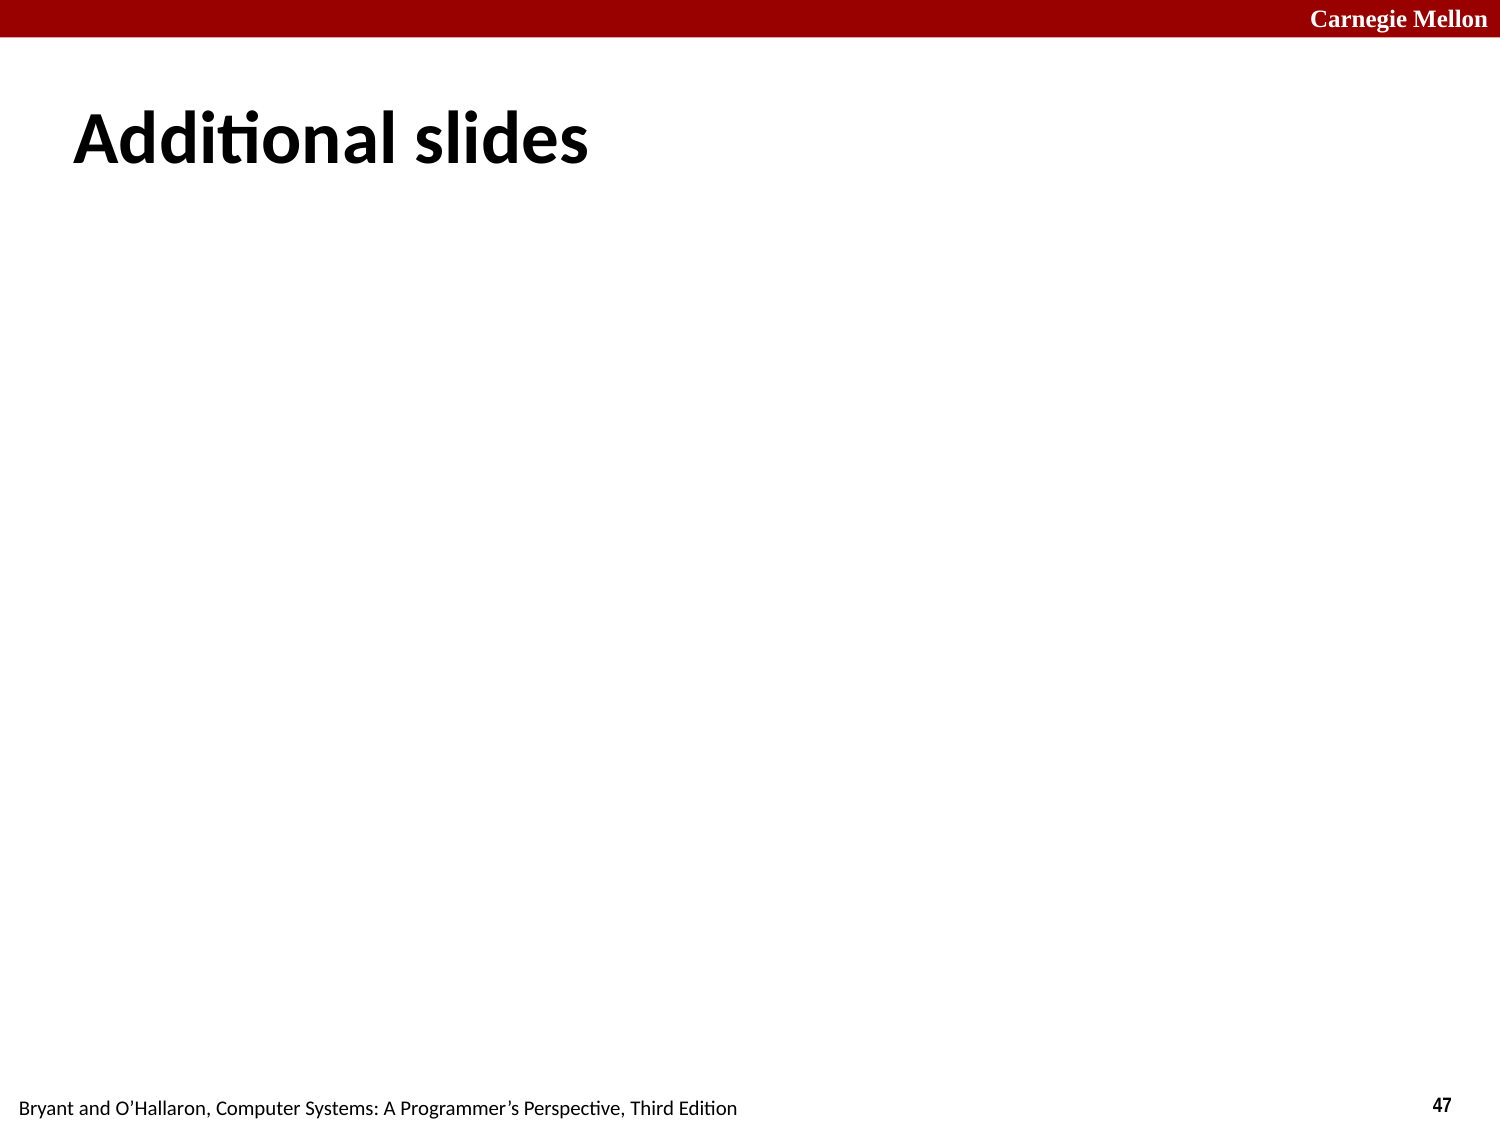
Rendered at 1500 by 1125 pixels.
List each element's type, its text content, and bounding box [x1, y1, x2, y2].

title Additional slides [58, 71, 1305, 197]
